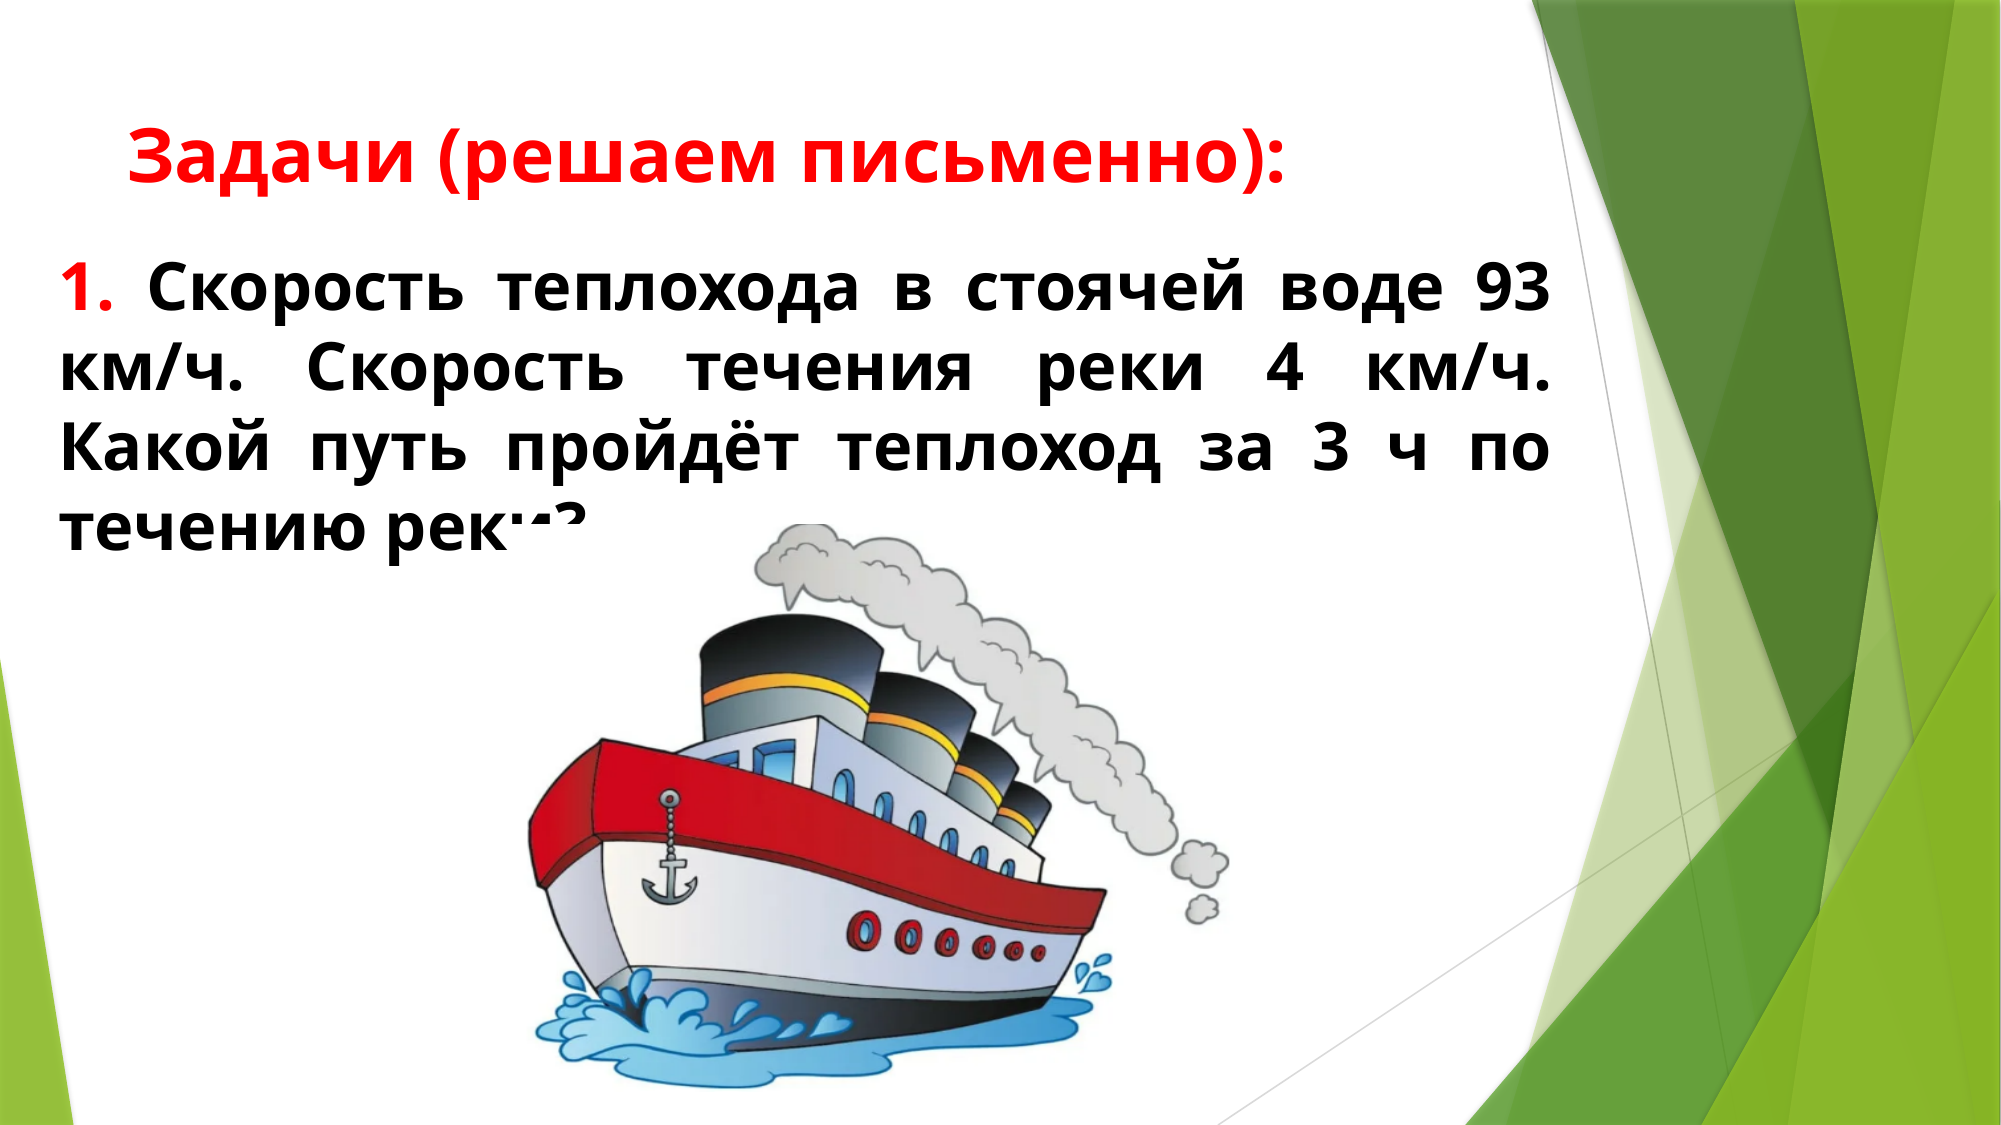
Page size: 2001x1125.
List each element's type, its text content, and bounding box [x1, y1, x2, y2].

title Задачи (решаем письменно): [111, 99, 1522, 235]
list 1. Скорость теплохода в стоячей воде 93 км/ч. Скорость течения реки 4 км/ч. Какой путь пройдёт теплоход за 3 ч по течению реки? [43, 235, 1568, 991]
picture [507, 524, 1237, 1093]
